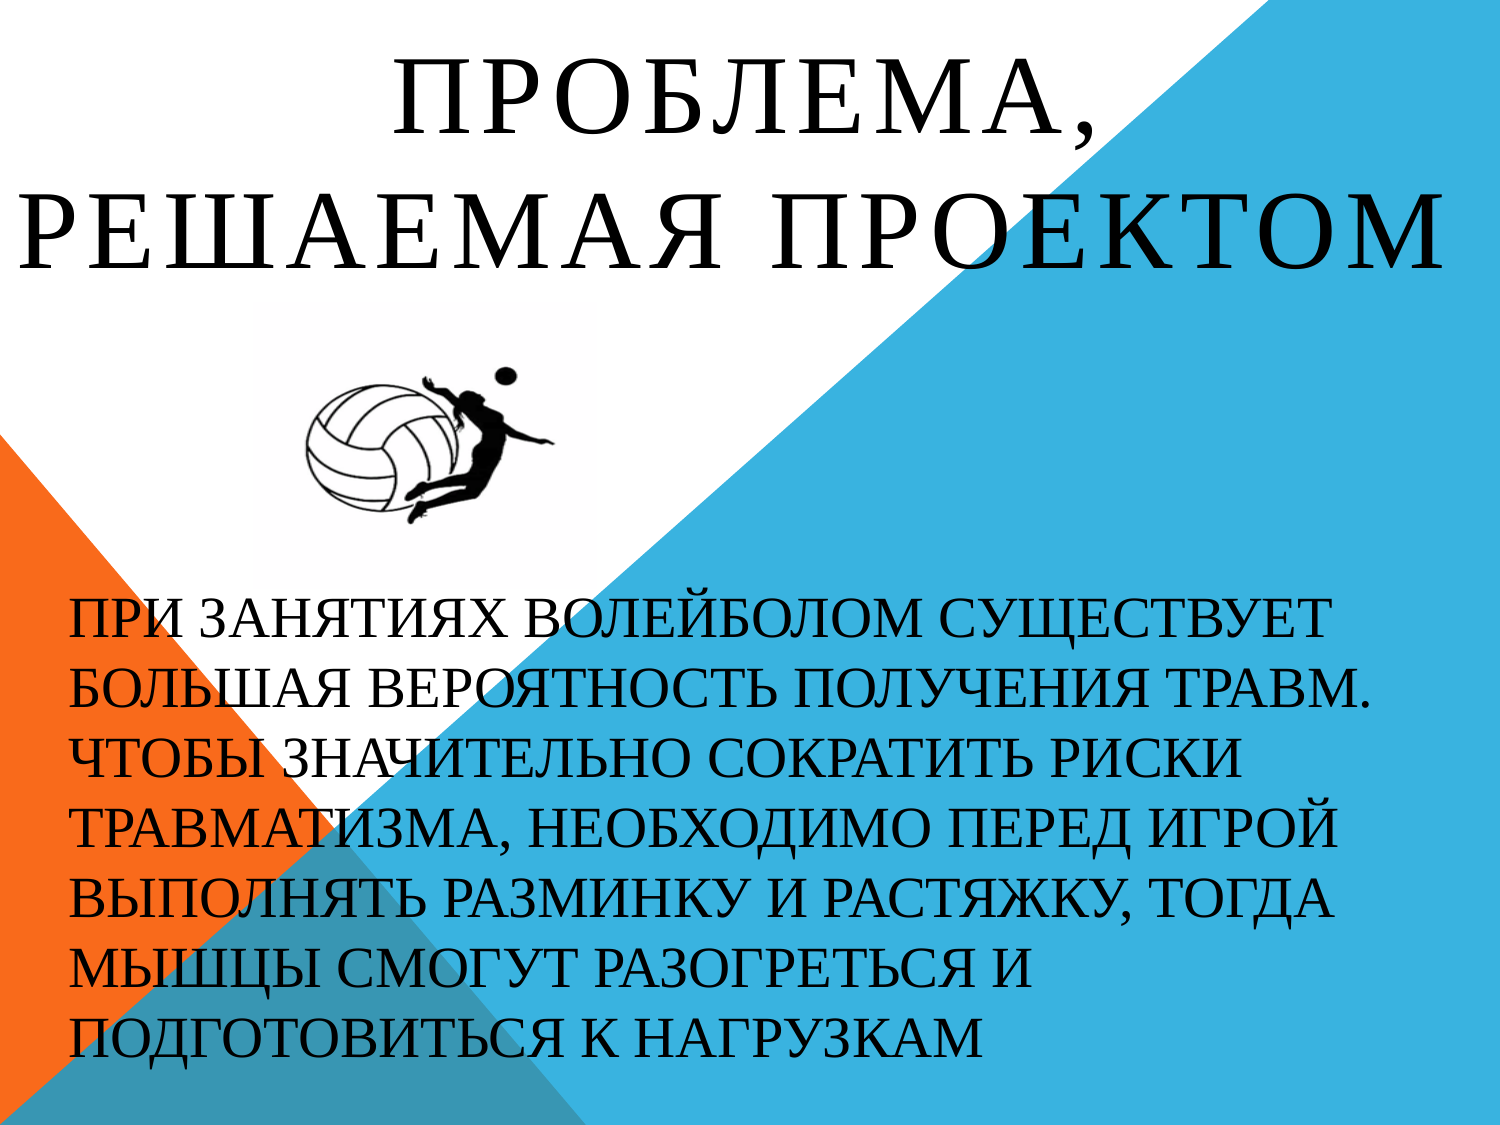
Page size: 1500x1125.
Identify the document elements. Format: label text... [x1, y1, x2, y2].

title При занятиях волейболом существует большая вероятность получения травм. Чтобы значительно сократить риски травматизма, необходимо перед игрой выполнять разминку и растяжку, тогда мышцы смогут разогреться и подготовиться к нагрузкам [53, 550, 1423, 1071]
subtitle Проблема, решаемая проектом [0, 19, 1500, 350]
picture [253, 302, 597, 589]
